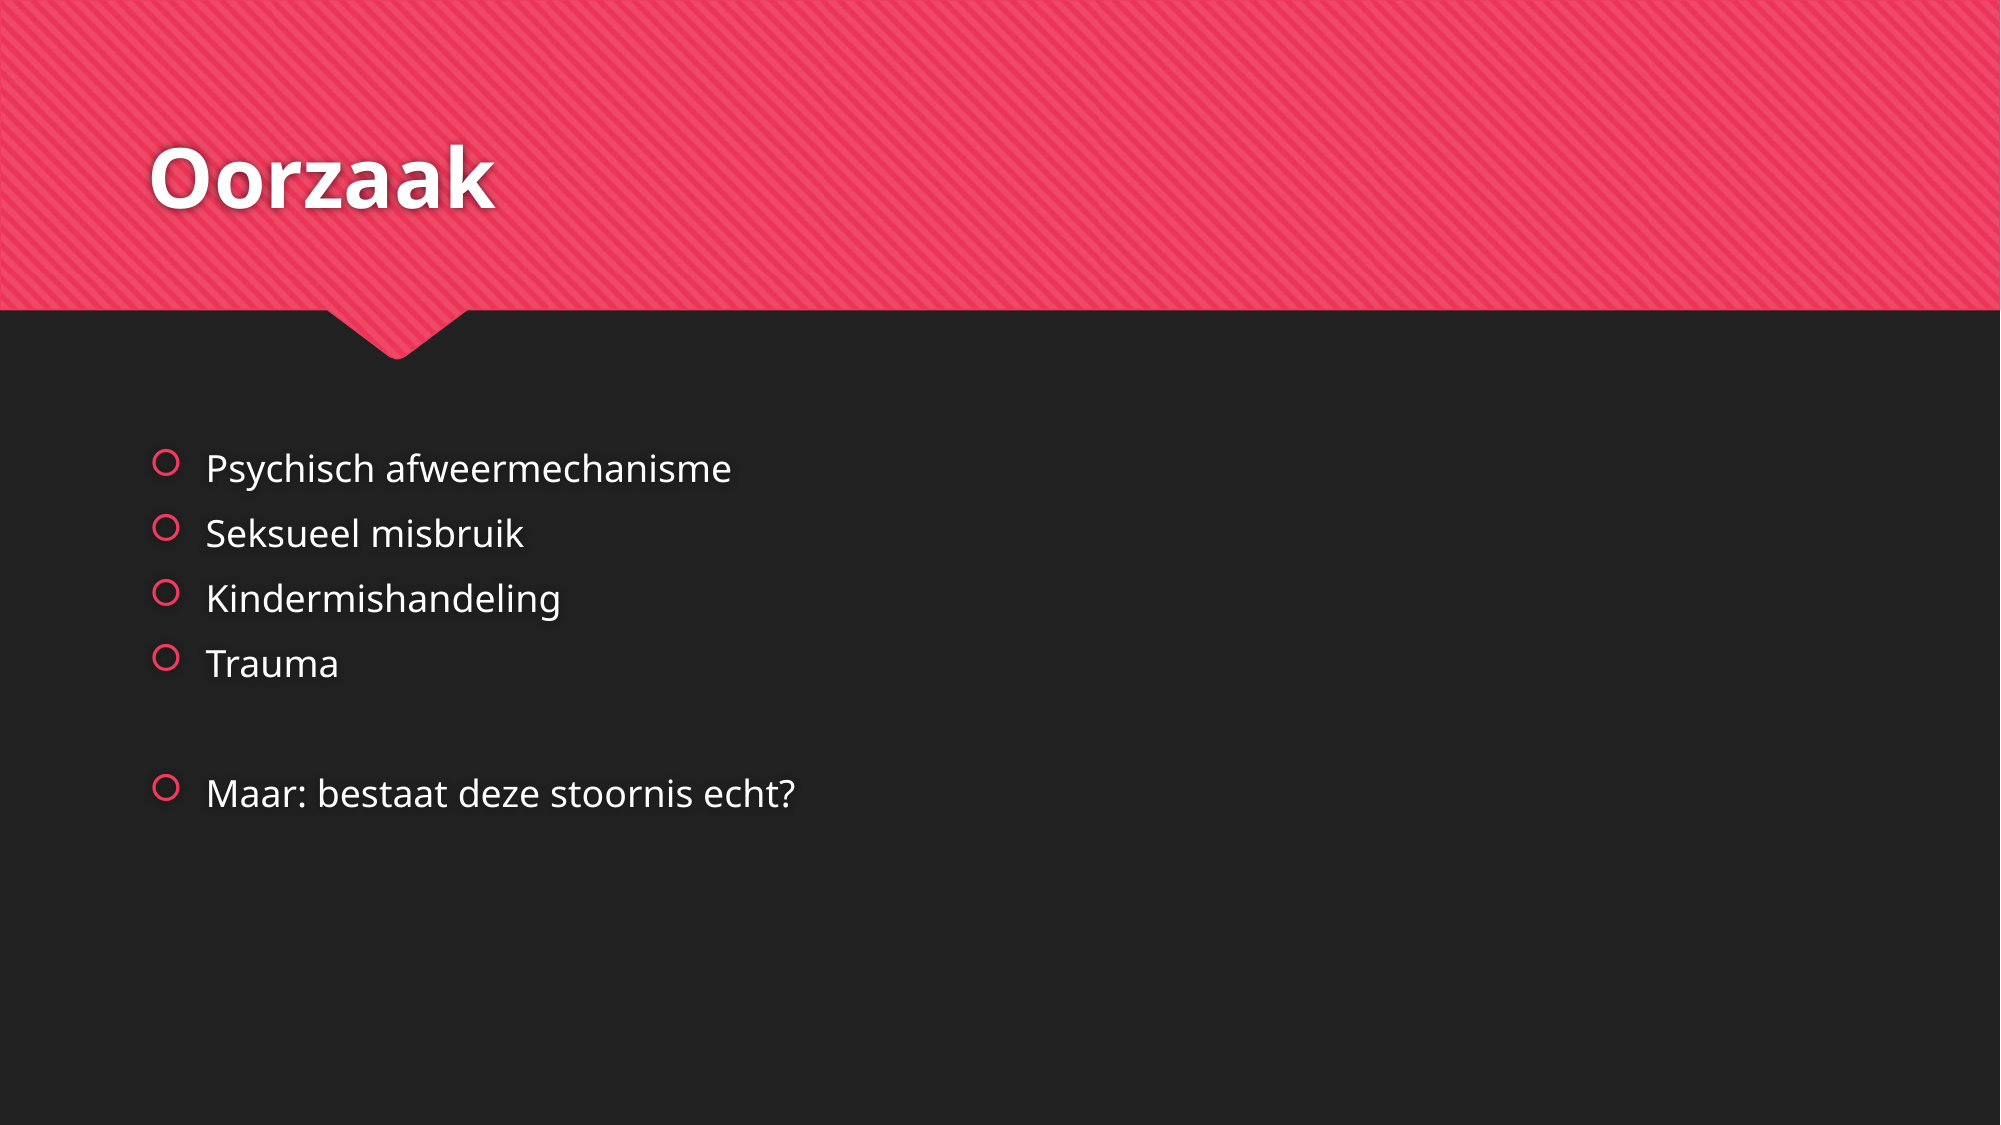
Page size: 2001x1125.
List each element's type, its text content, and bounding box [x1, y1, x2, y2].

list Psychisch afweermechanisme Seksueel misbruik Kindermishandeling Trauma Maar: bestaat deze stoornis echt? [134, 364, 1866, 962]
title Oorzaak [132, 73, 1868, 233]
